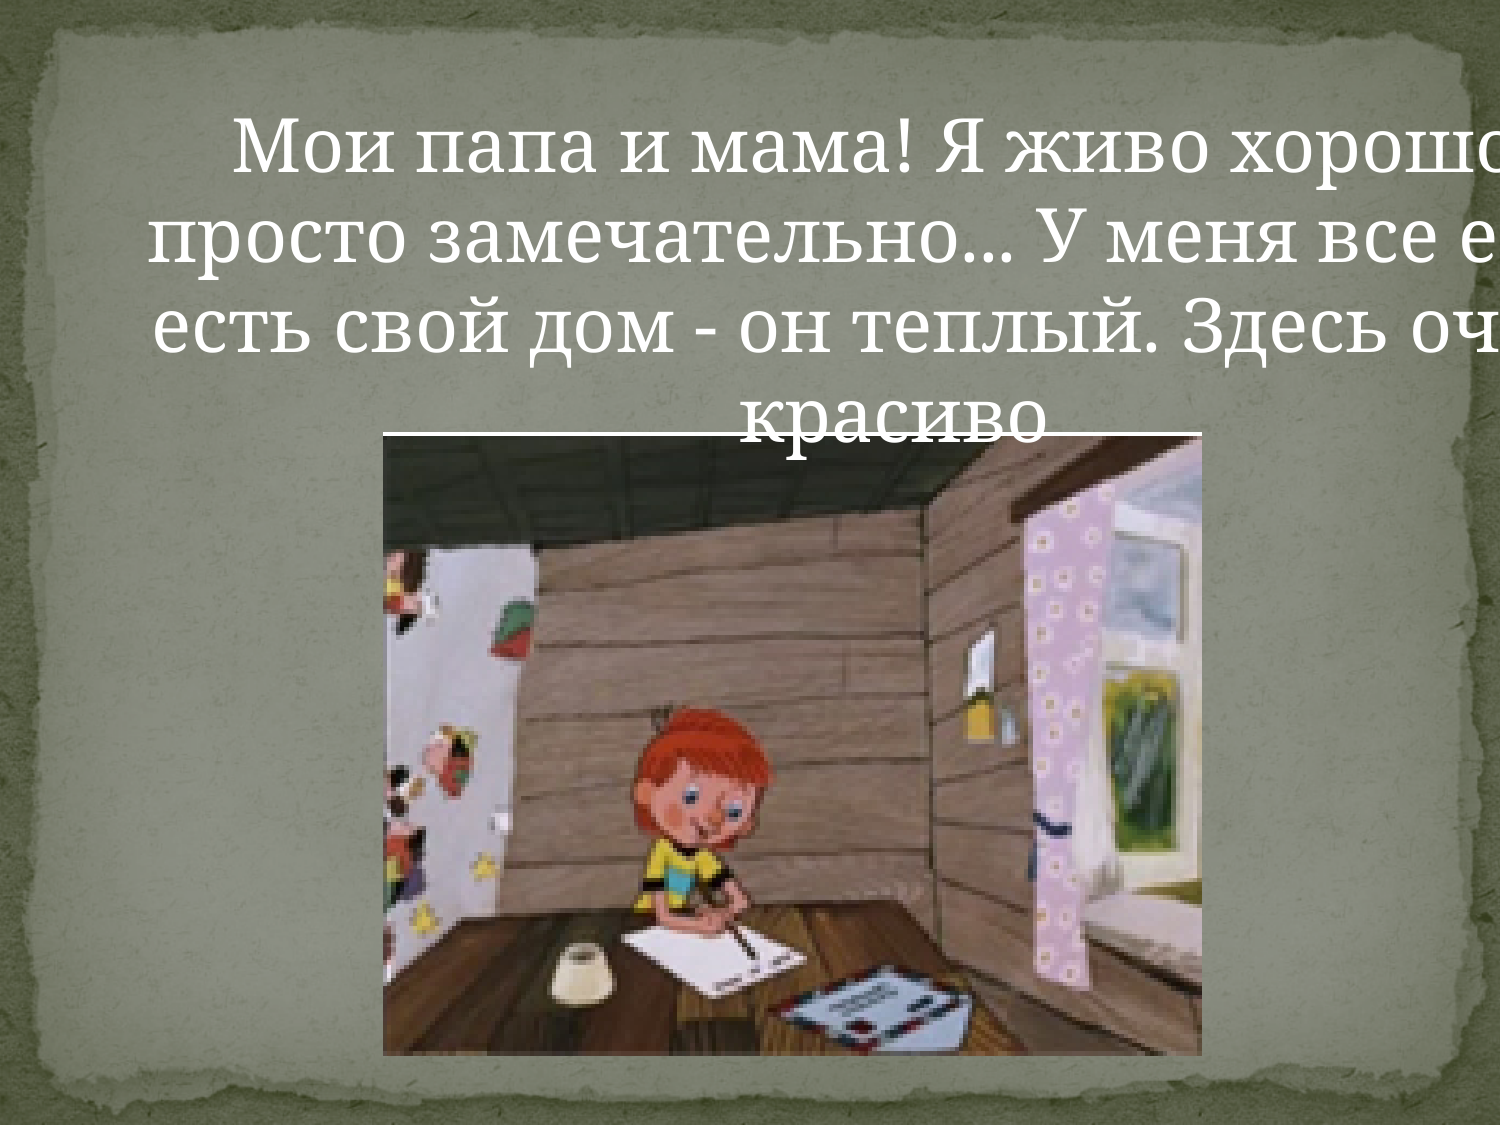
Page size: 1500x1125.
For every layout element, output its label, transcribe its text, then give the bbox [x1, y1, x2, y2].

text_box Мои папа и мама! Я живо хорошо.. просто замечательно... У меня все есть, есть свой дом - он теплый. Здесь очень красиво [123, 89, 1500, 555]
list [386, 435, 1200, 1054]
